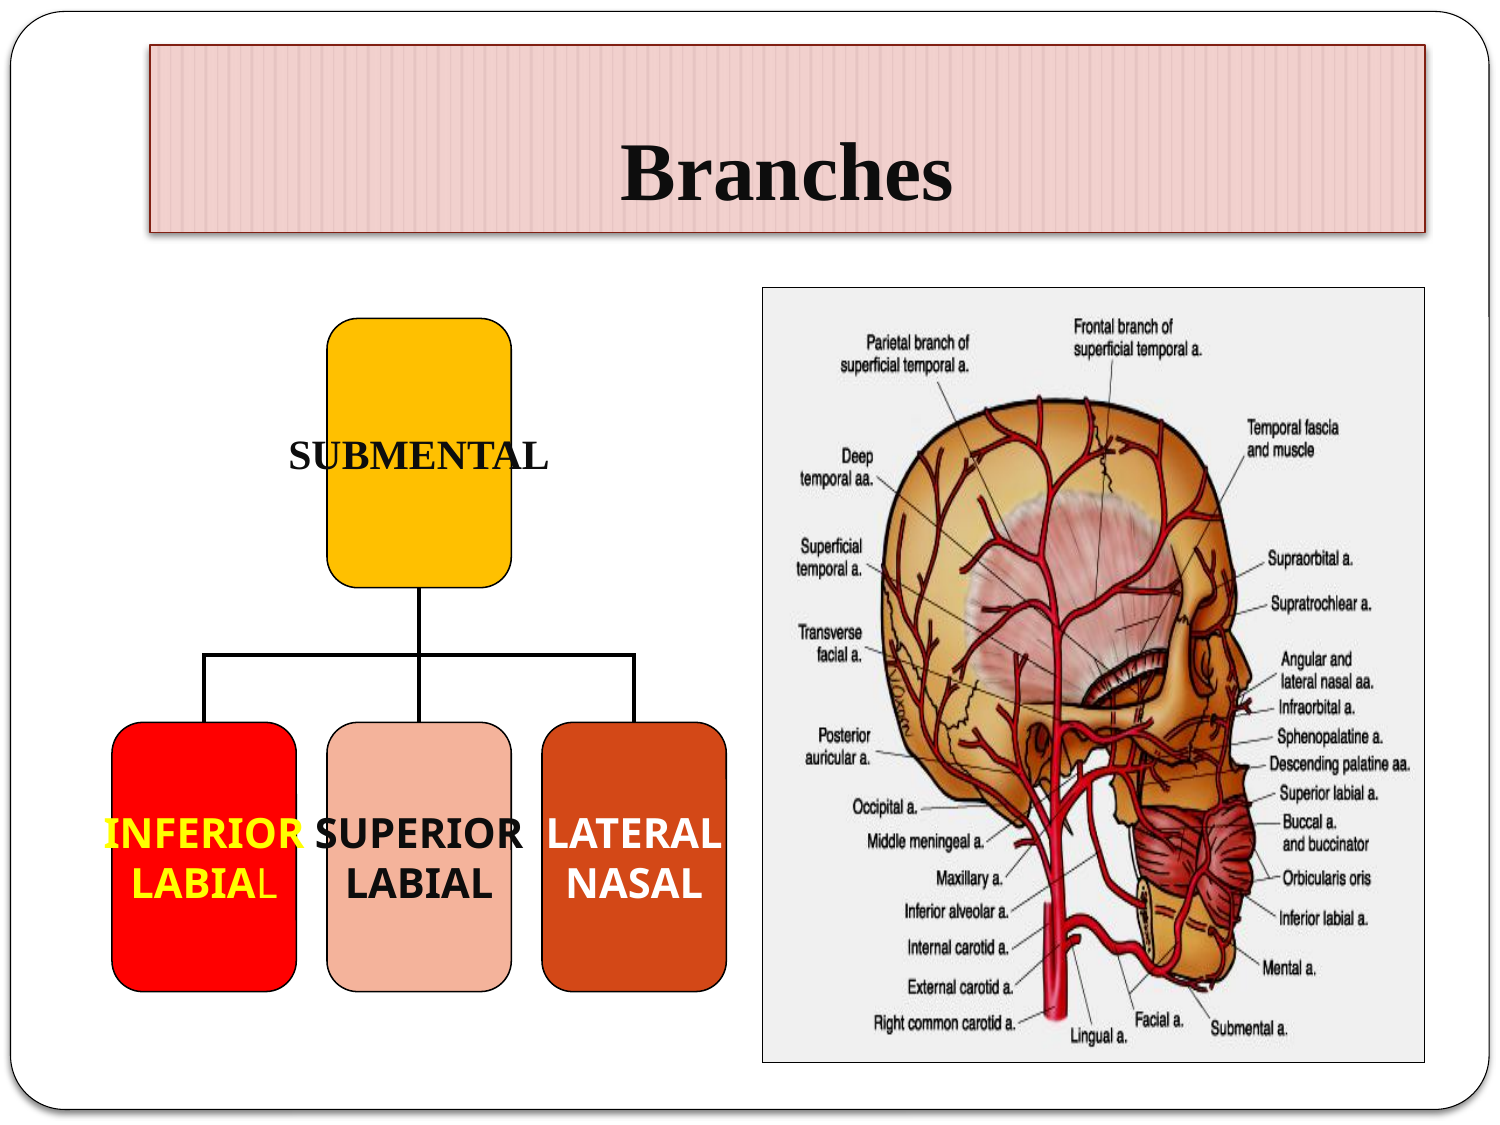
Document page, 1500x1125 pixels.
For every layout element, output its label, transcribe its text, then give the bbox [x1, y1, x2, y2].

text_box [111, 318, 727, 992]
picture [762, 287, 1426, 1063]
title Branches [149, 44, 1426, 233]
